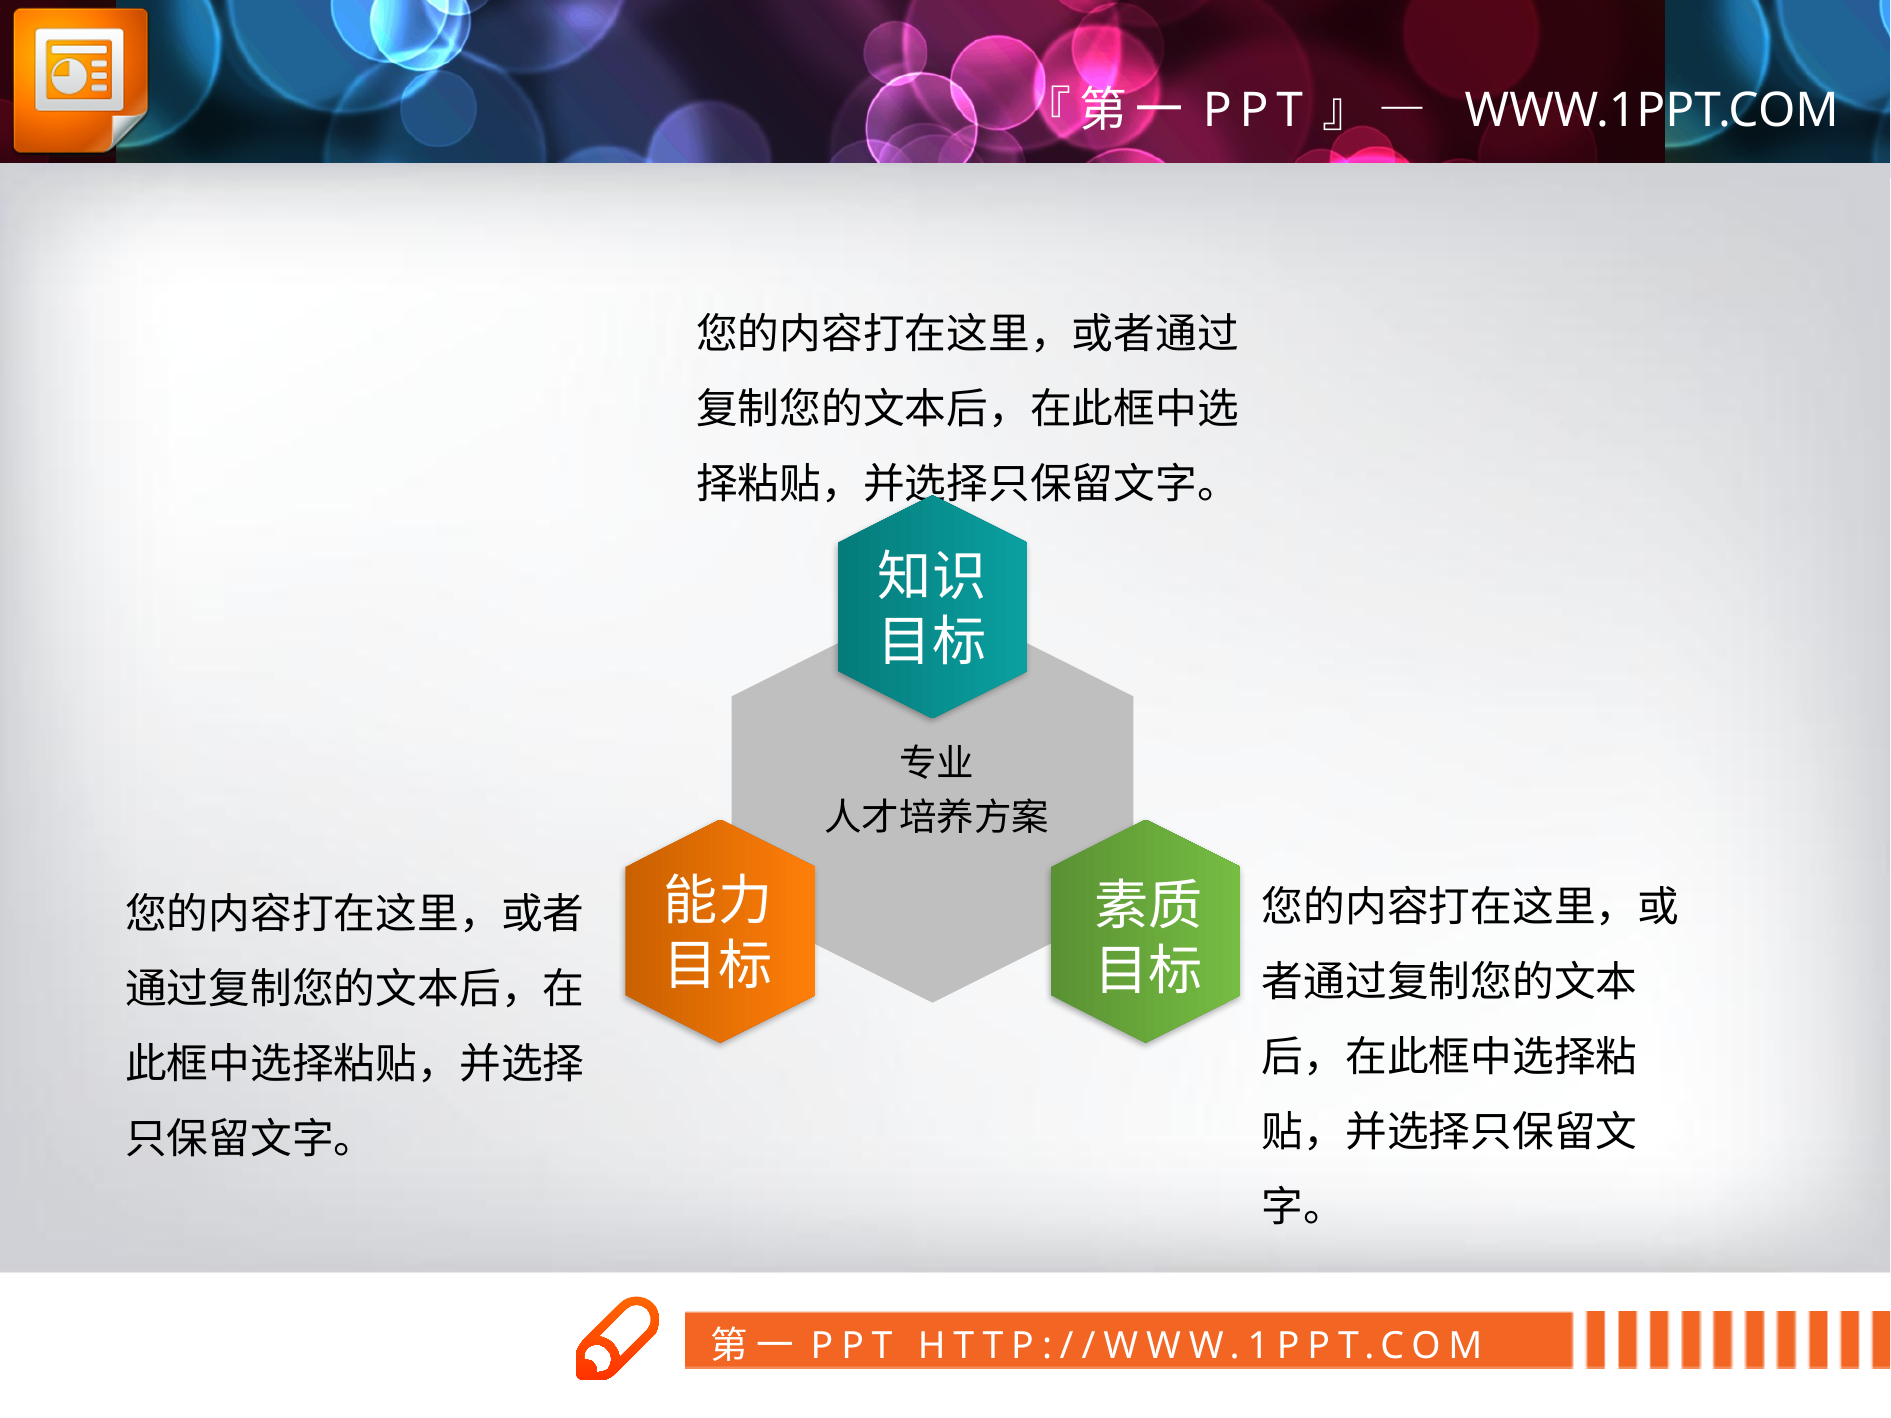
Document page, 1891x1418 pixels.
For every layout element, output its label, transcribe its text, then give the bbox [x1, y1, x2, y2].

picture [0, 0, 1891, 1275]
text_box 您的内容打在这里，或者通过复制您的文本后，在此框中选择粘贴，并选择只保留文字。 [106, 852, 620, 1172]
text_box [731, 595, 1134, 1003]
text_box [1050, 819, 1241, 1043]
text_box 您的内容打在这里，或者通过复制您的文本后，在此框中选择粘贴，并选择只保留文字。 [677, 272, 1269, 517]
picture [685, 1311, 1891, 1369]
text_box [837, 494, 1028, 719]
text_box 您的内容打在这里，或者通过复制您的文本后，在此框中选择粘贴，并选择只保留文字。 [1242, 845, 1725, 1240]
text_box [625, 819, 816, 1043]
